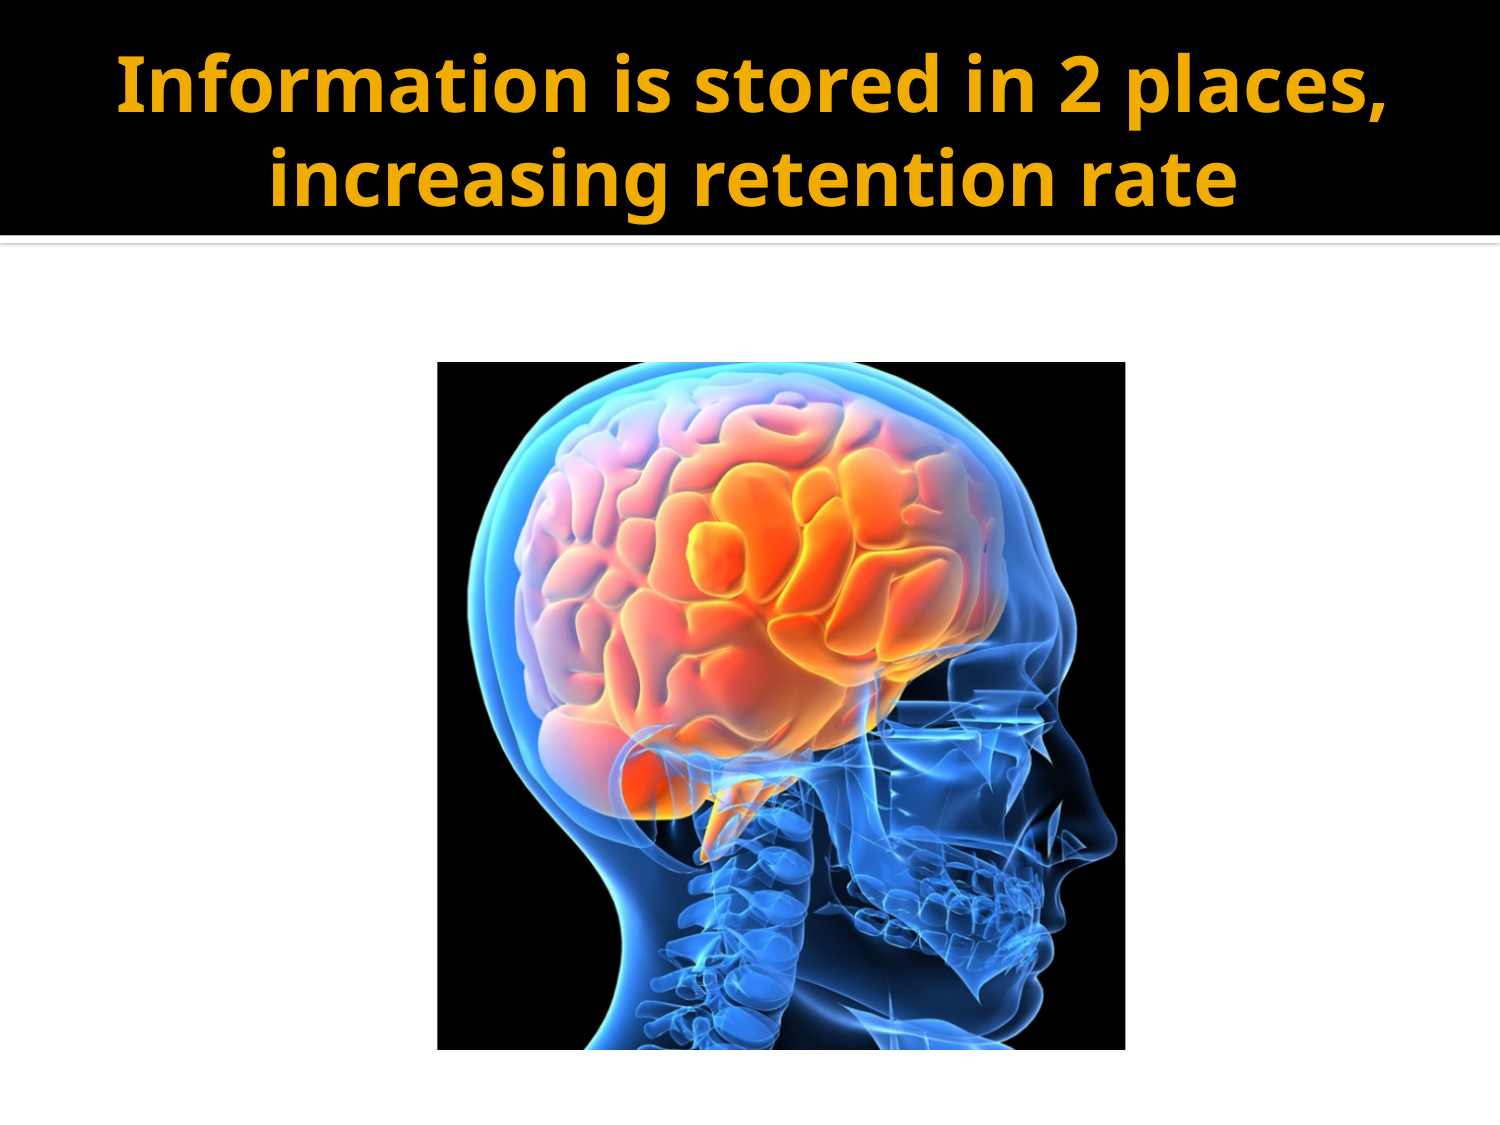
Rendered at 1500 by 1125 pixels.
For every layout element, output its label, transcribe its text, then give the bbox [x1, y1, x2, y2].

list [437, 362, 1126, 1050]
title Information is stored in 2 places, increasing retention rate [75, 25, 1425, 231]
